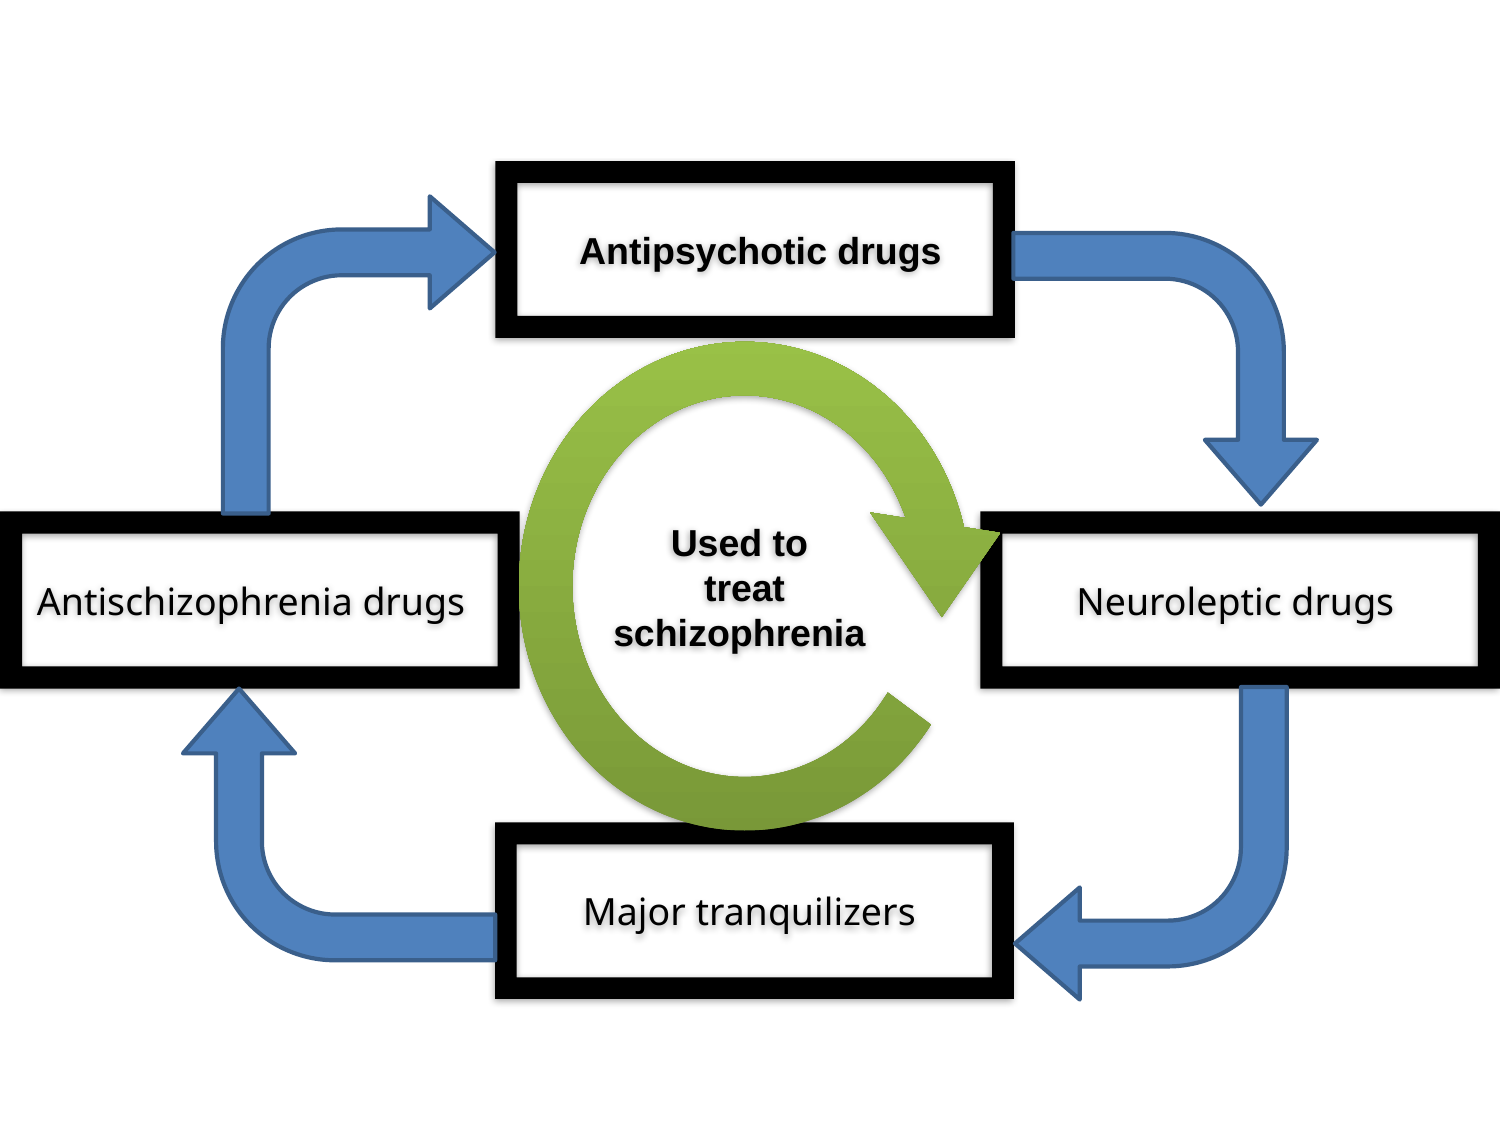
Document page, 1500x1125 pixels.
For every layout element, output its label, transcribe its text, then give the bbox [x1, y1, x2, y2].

text_box Neuroleptic drugs [980, 511, 1500, 689]
text_box [181, 686, 498, 963]
text_box [1012, 684, 1289, 1002]
text_box Antischizophrenia drugs [0, 511, 520, 689]
text_box Antipsychotic drugs [495, 160, 1016, 338]
text_box Major tranquilizers [494, 822, 1015, 1000]
text_box Used to treat schizophrenia [518, 341, 1001, 831]
text_box [1011, 230, 1319, 507]
text_box [220, 194, 497, 516]
